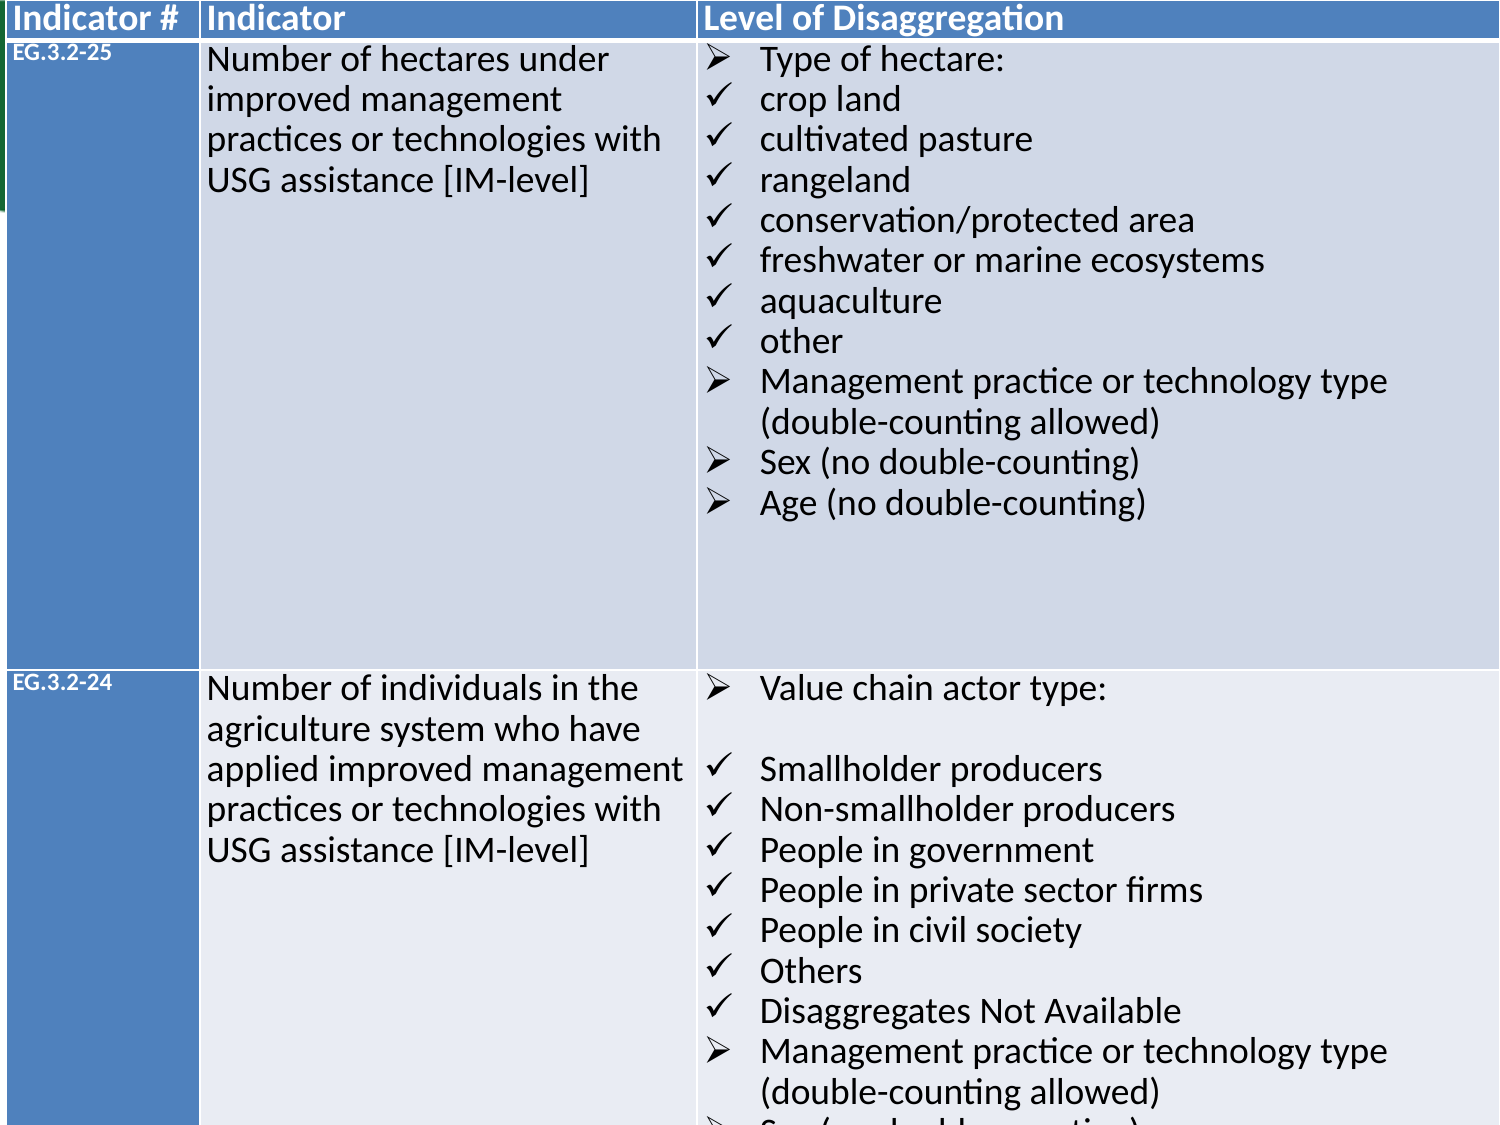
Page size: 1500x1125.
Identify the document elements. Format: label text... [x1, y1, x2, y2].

table_cell Type of hectare: crop land cultivated pasture rangeland conservation/protected area freshwater or marine ecosystems aquaculture other Management practice or technology type (double-counting allowed) Sex (no double-counting) Age (no double-counting) [698, 43, 1499, 669]
table_cell EG.3.2-24 [7, 671, 199, 1125]
table_cell Number of individuals in the agriculture system who have applied improved management practices or technologies with USG assistance [IM-level] [201, 671, 696, 1125]
table_cell EG.3.2-25 [7, 43, 199, 669]
table_cell Number of hectares under improved management practices or technologies with USG assistance [IM-level] [201, 43, 696, 669]
table_header Indicator # [7, 1, 199, 38]
table_cell Value chain actor type: Smallholder producers Non-smallholder producers People in government People in private sector firms People in civil society Others Disaggregates Not Available Management practice or technology type (double-counting allowed) Sex (no double-counting) Age (no double-counting) [698, 671, 1499, 1125]
table_header Indicator [201, 1, 696, 38]
picture [0, 0, 5, 222]
table_header Level of Disaggregation [698, 1, 1499, 38]
